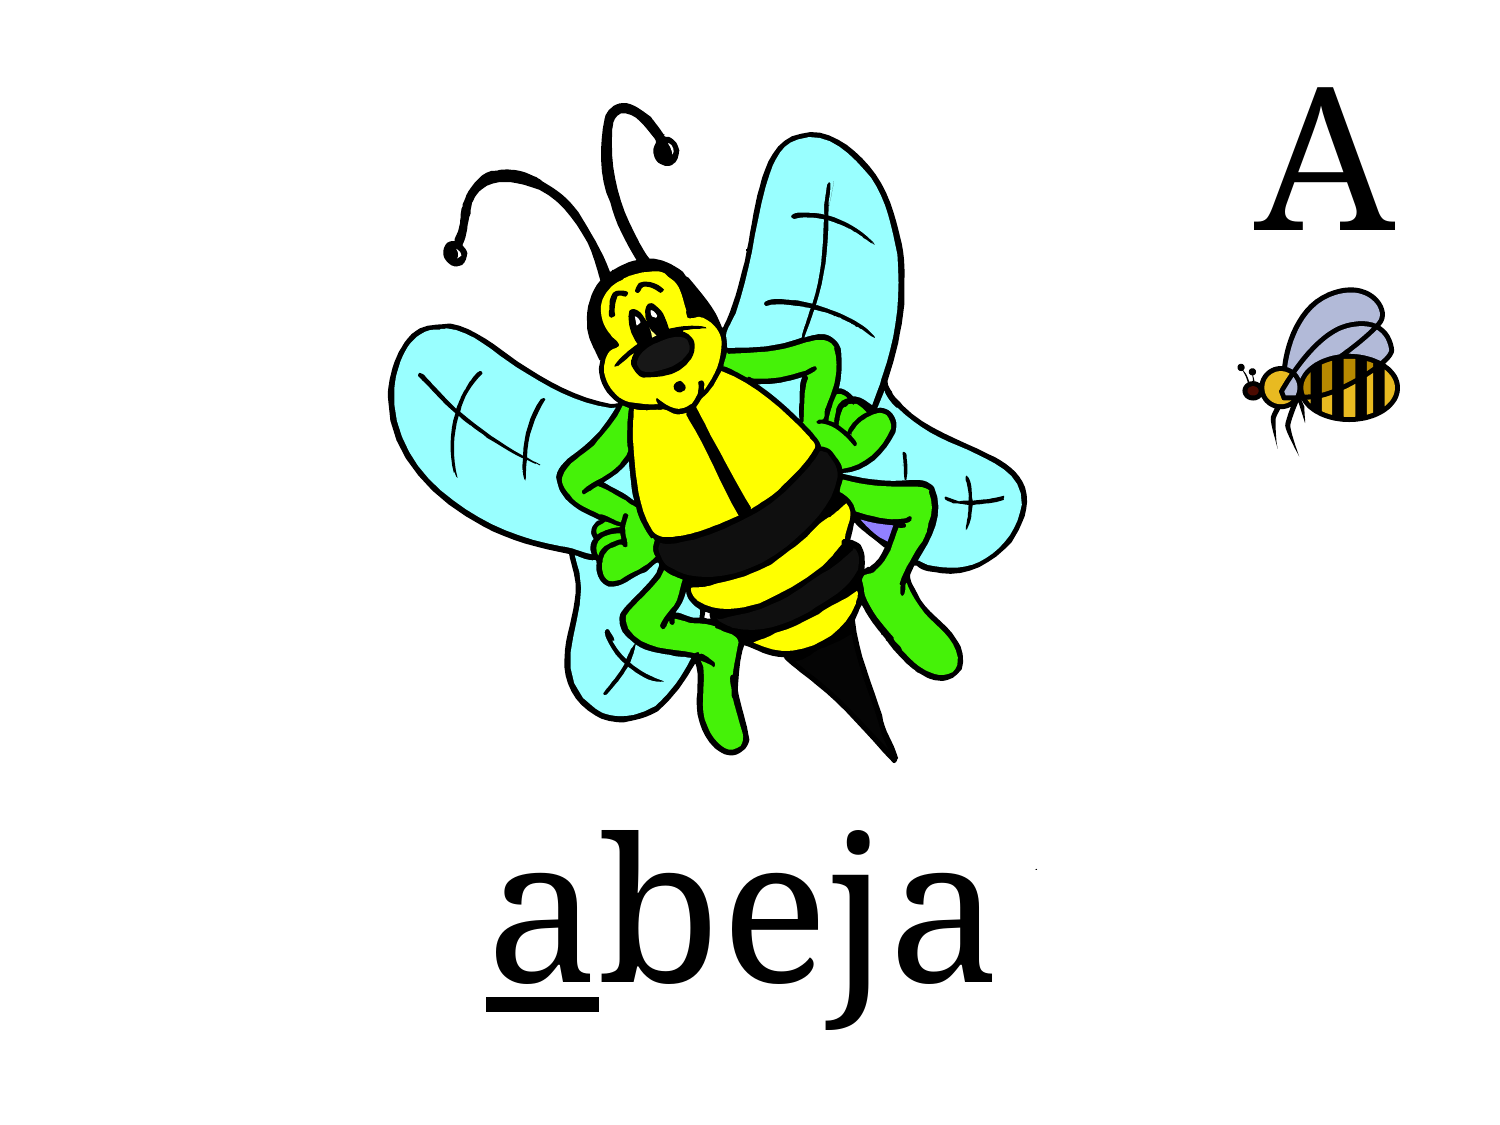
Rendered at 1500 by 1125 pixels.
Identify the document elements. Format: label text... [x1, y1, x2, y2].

picture [387, 87, 1051, 871]
title A [1162, 75, 1488, 225]
subtitle abeja [316, 774, 1172, 1003]
picture [1237, 281, 1401, 457]
